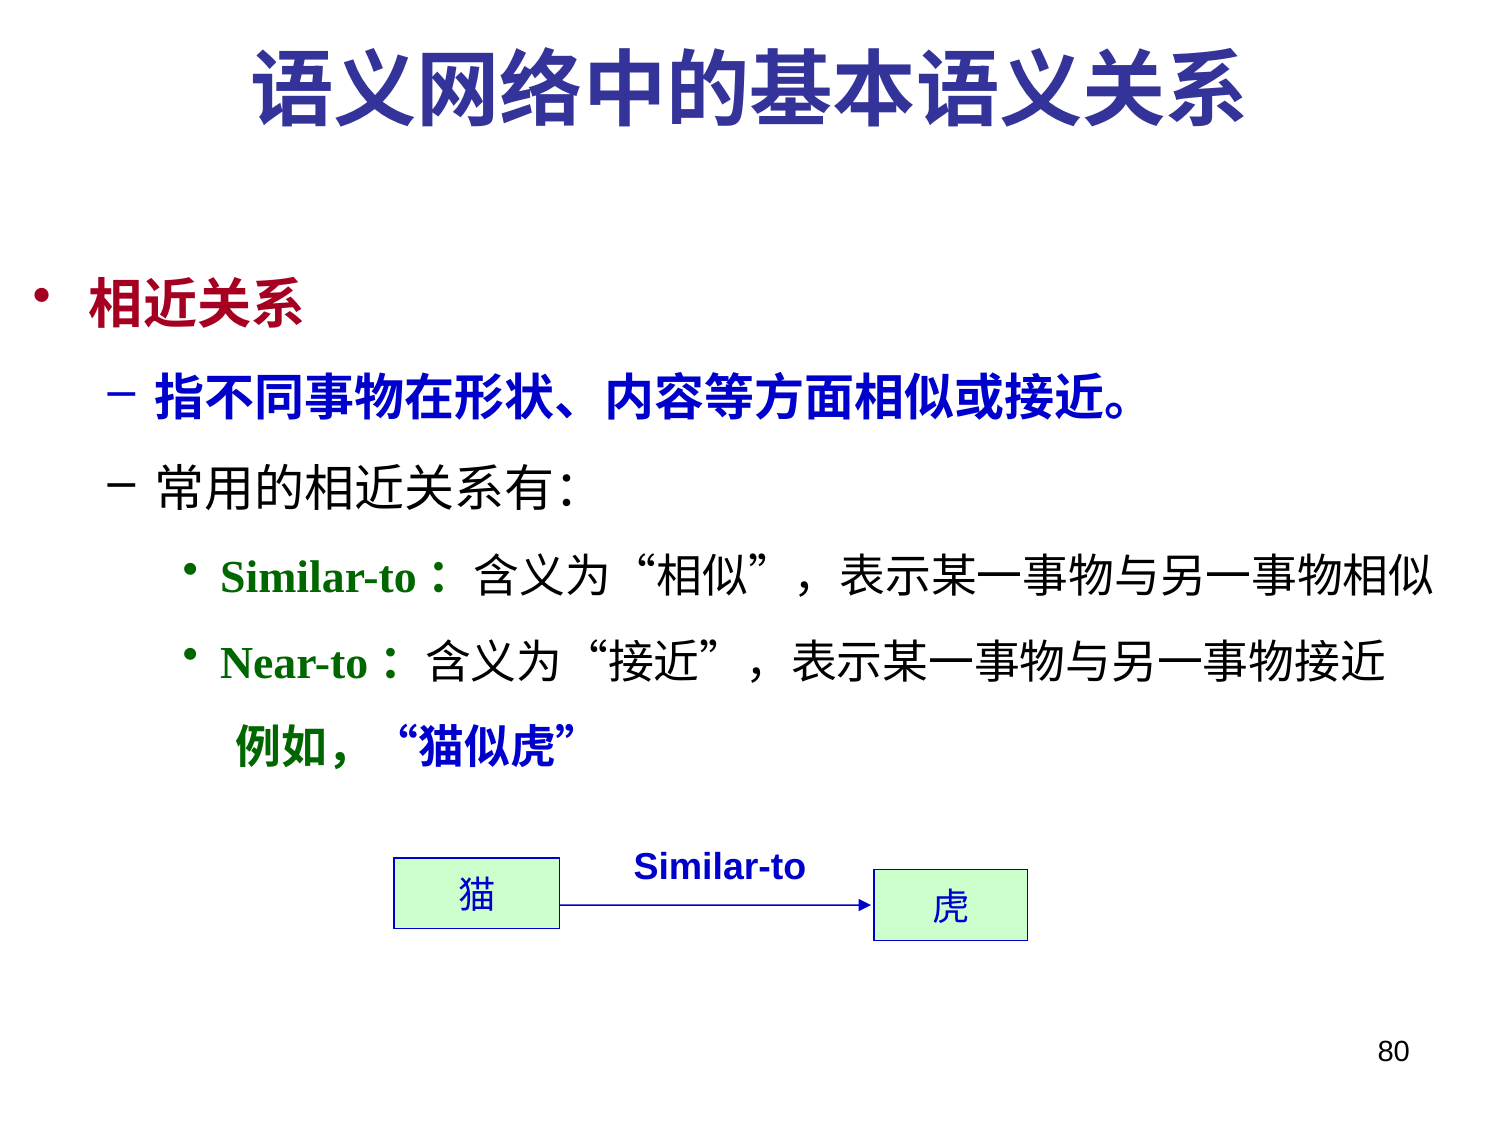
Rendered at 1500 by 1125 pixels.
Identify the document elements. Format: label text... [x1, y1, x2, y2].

list 相近关系 指不同事物在形状、内容等方面相似或接近。 常用的相近关系有： Similar-to：含义为“相似”，表示某一事物与另一事物相似 Near-to：含义为“接近”，表示某一事物与另一事物接近 例如，“猫似虎” [17, 255, 1489, 900]
text_box [559, 898, 872, 912]
text_box 猫 [394, 857, 560, 929]
text_box Similar-to [618, 834, 832, 894]
title 语义网络中的基本语义关系 [75, 0, 1425, 179]
slide_number 80 [1074, 1024, 1425, 1103]
text_box 虎 [874, 869, 1028, 941]
